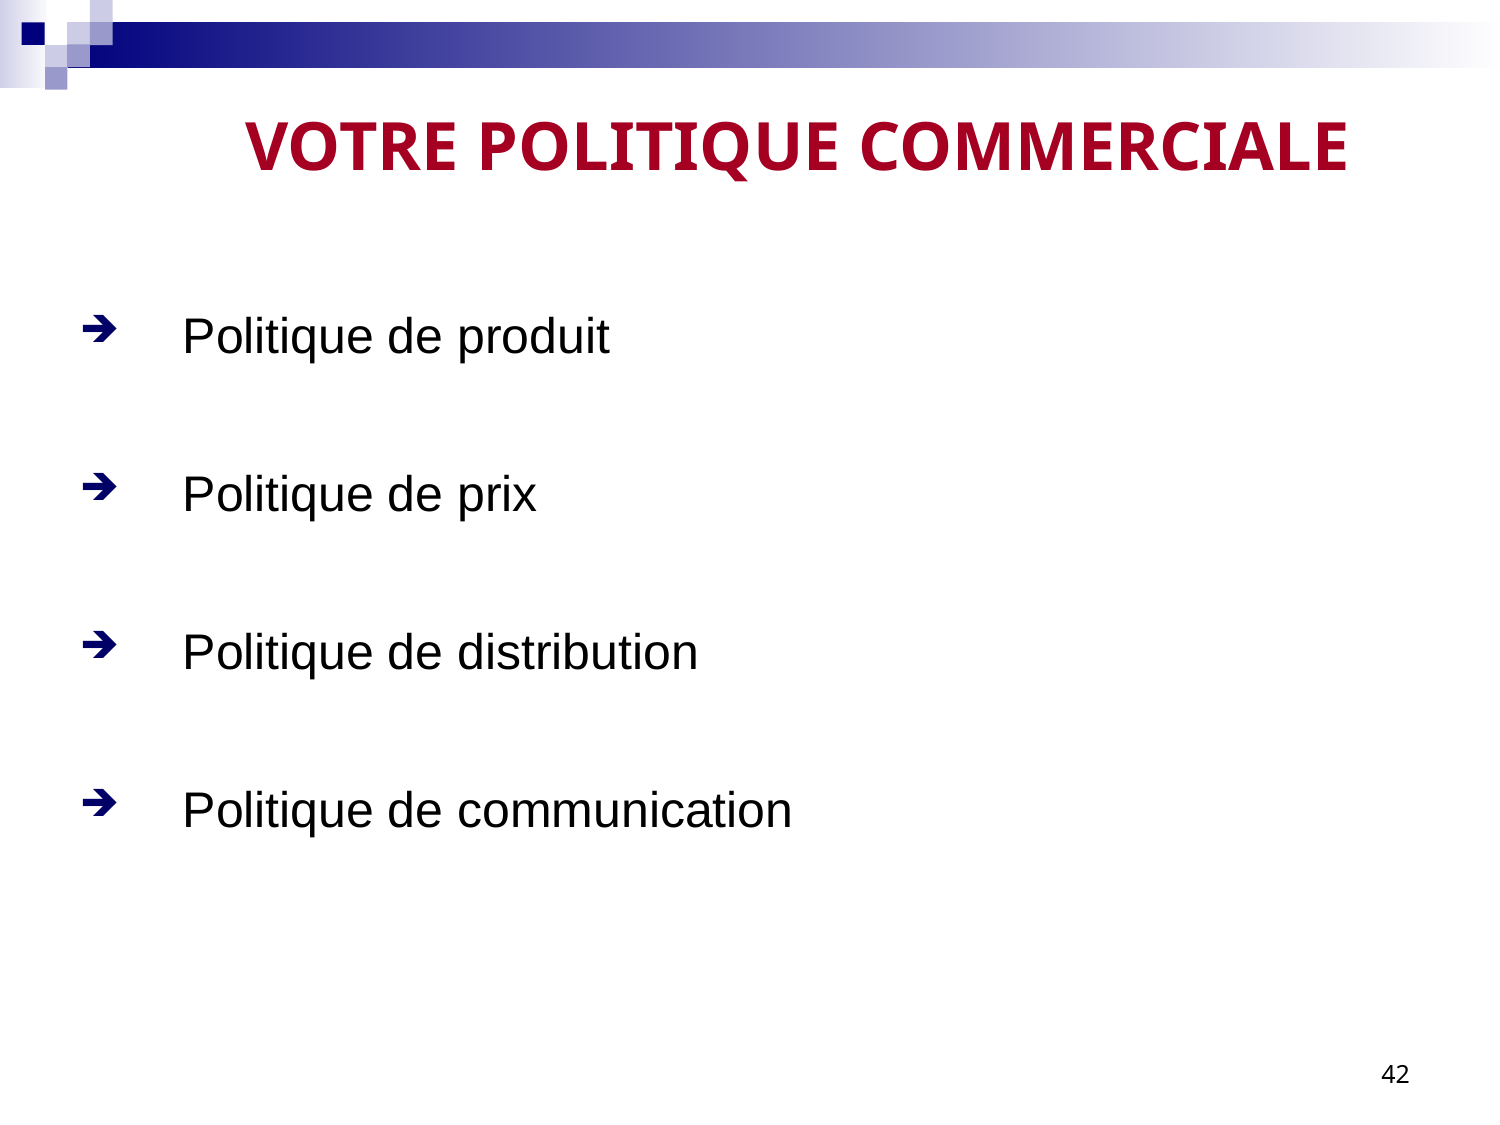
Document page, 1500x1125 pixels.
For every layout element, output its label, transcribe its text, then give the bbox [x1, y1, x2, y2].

title VOTRE POLITIQUE COMMERCIALE [160, 91, 1436, 197]
list Politique de produit Politique de prix Politique de distribution Politique de communication [64, 302, 1437, 953]
slide_number 42 [1074, 1025, 1425, 1100]
